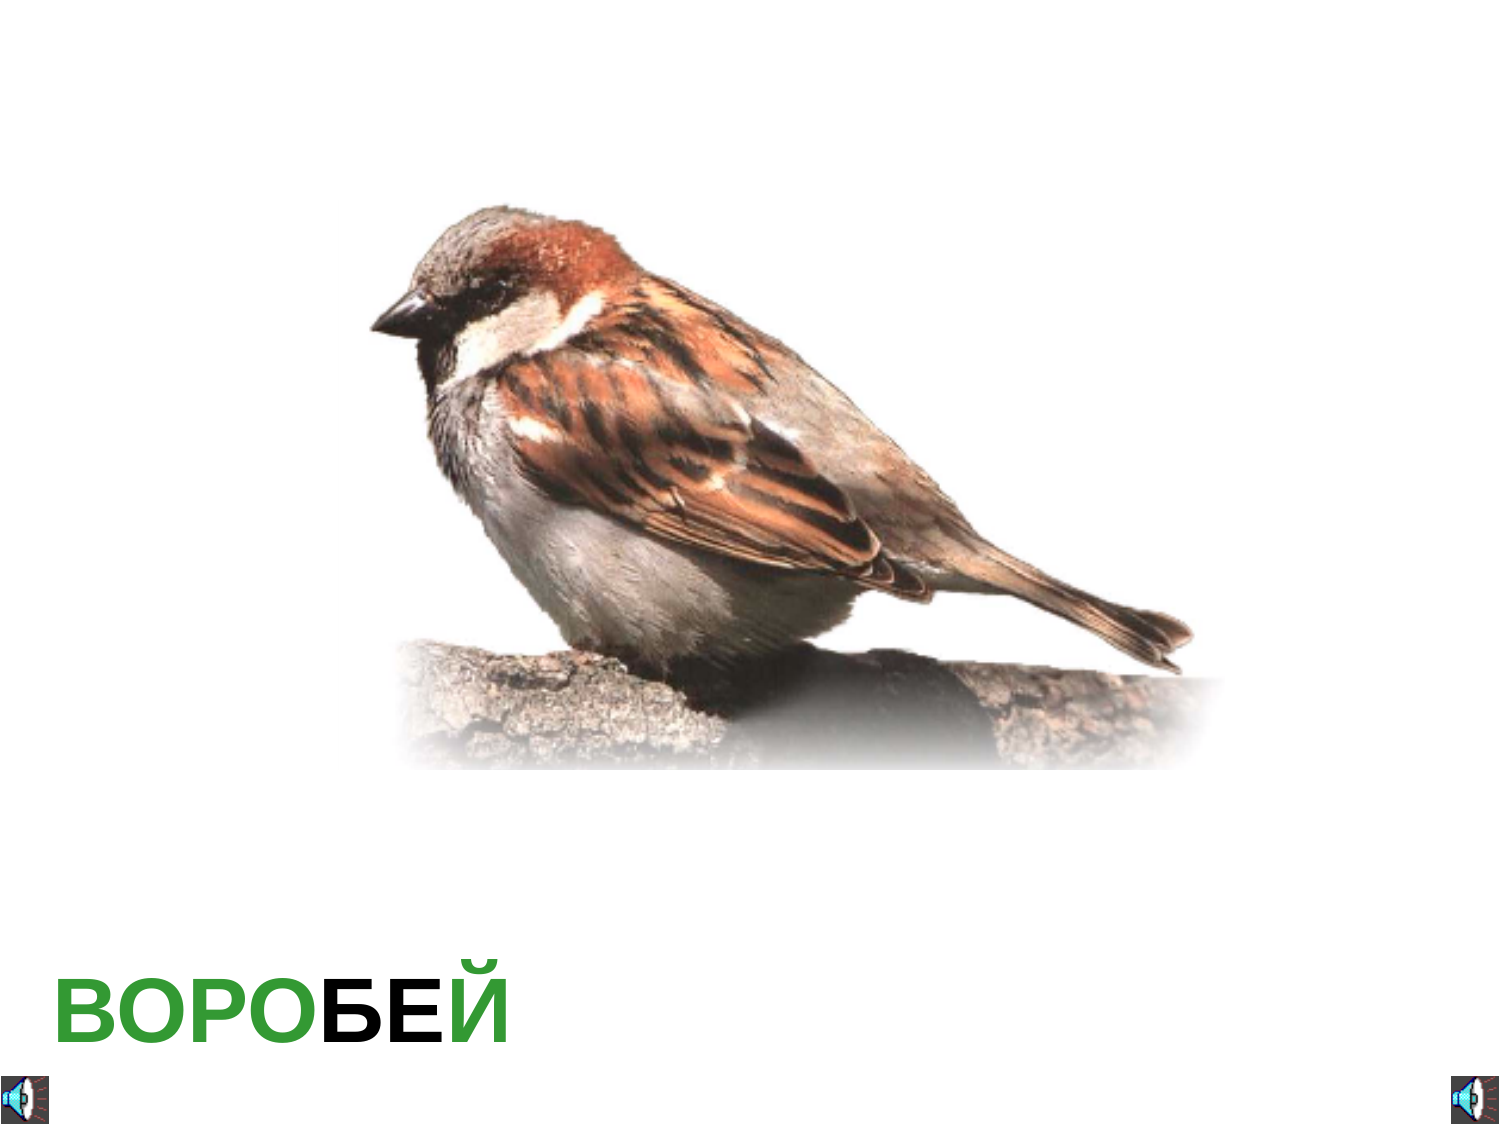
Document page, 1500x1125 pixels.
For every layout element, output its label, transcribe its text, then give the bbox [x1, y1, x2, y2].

picture [1449, 1074, 1500, 1125]
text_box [337, 199, 1226, 770]
title ВОРОБЕЙ [37, 912, 1313, 1101]
picture [0, 1074, 51, 1125]
